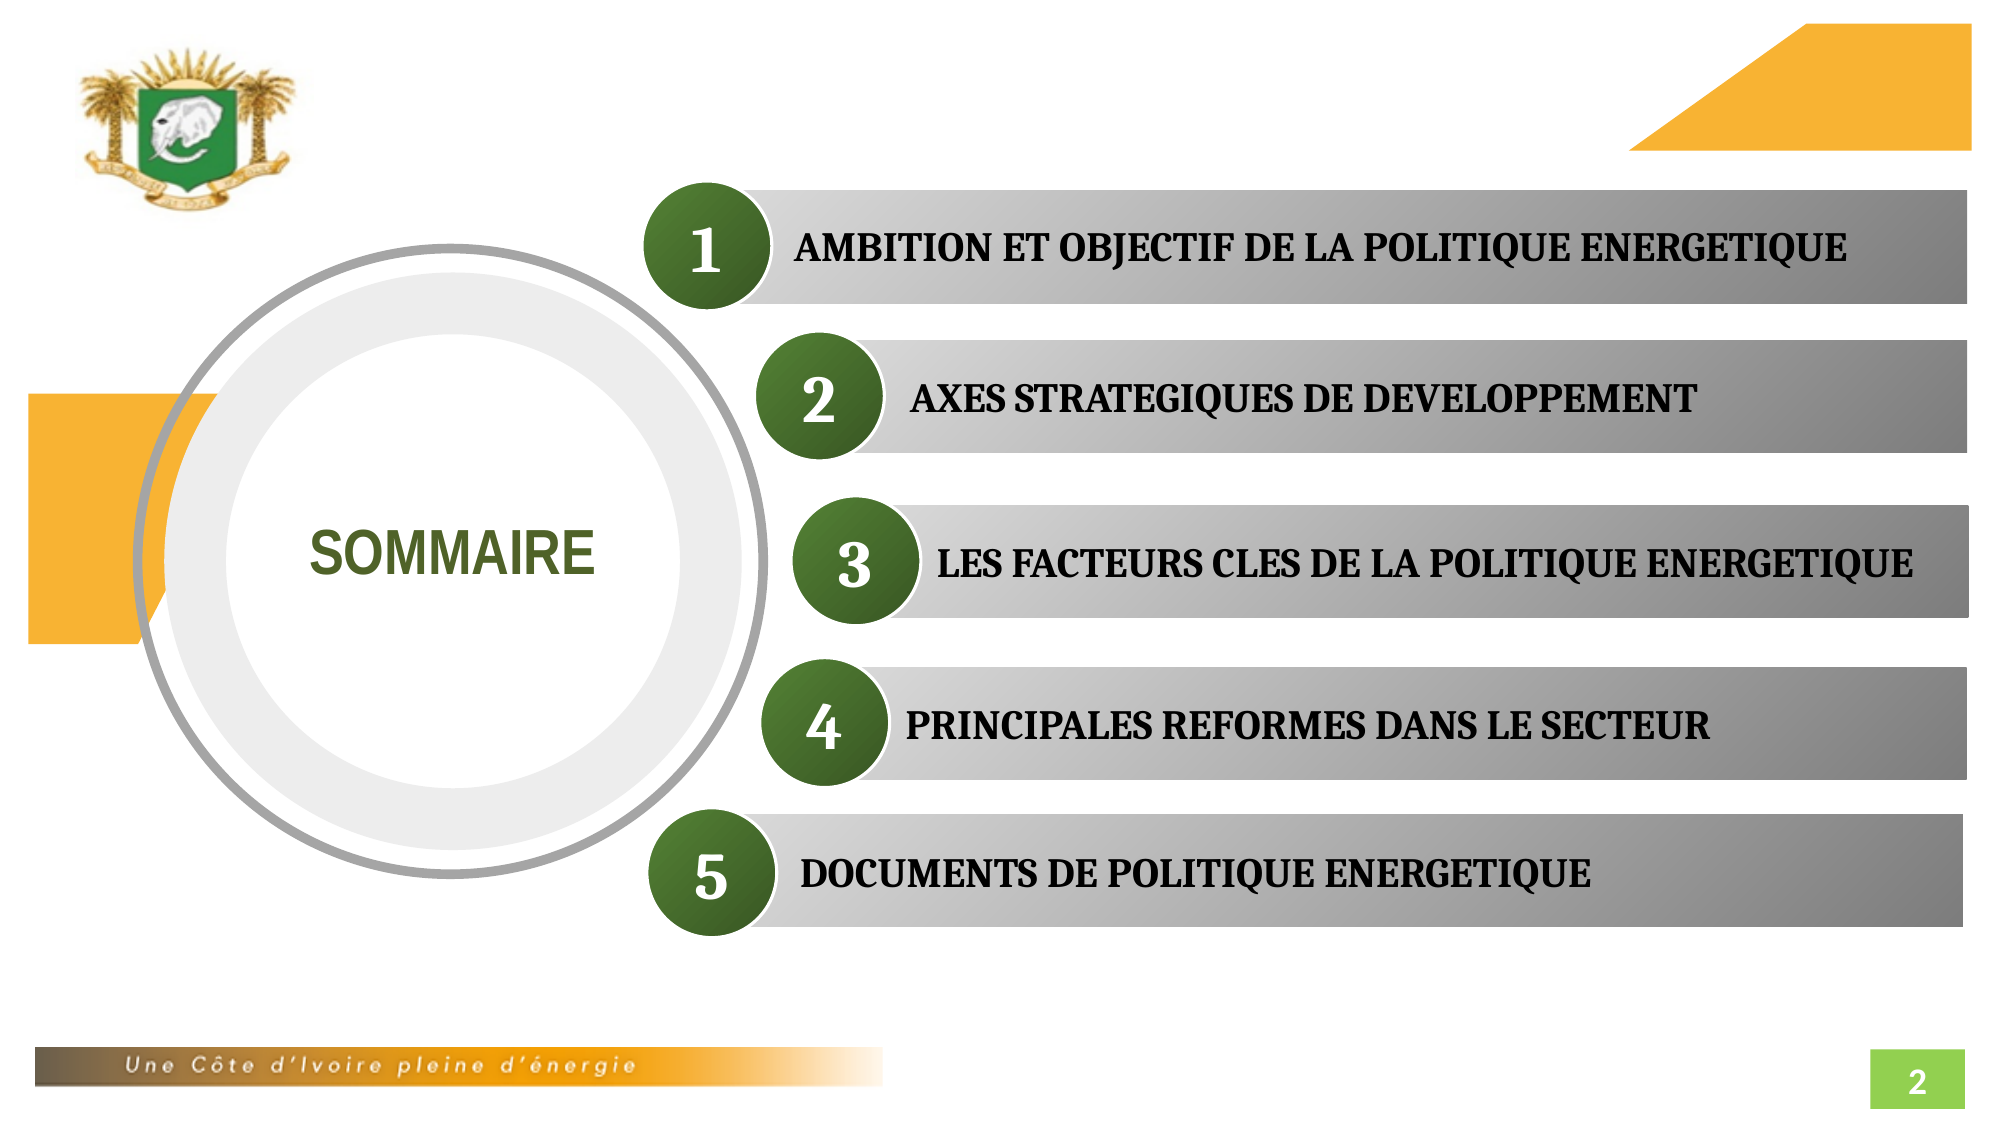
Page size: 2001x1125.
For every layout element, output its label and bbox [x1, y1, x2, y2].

text_box [132, 243, 769, 880]
picture [35, 1047, 883, 1090]
text_box [27, 392, 132, 646]
text_box [1625, 22, 1973, 152]
text_box [641, 180, 1968, 311]
text_box [790, 495, 1969, 626]
text_box [759, 657, 1967, 788]
picture [75, 34, 315, 232]
text_box [769, 330, 1968, 461]
text_box [646, 807, 1964, 938]
